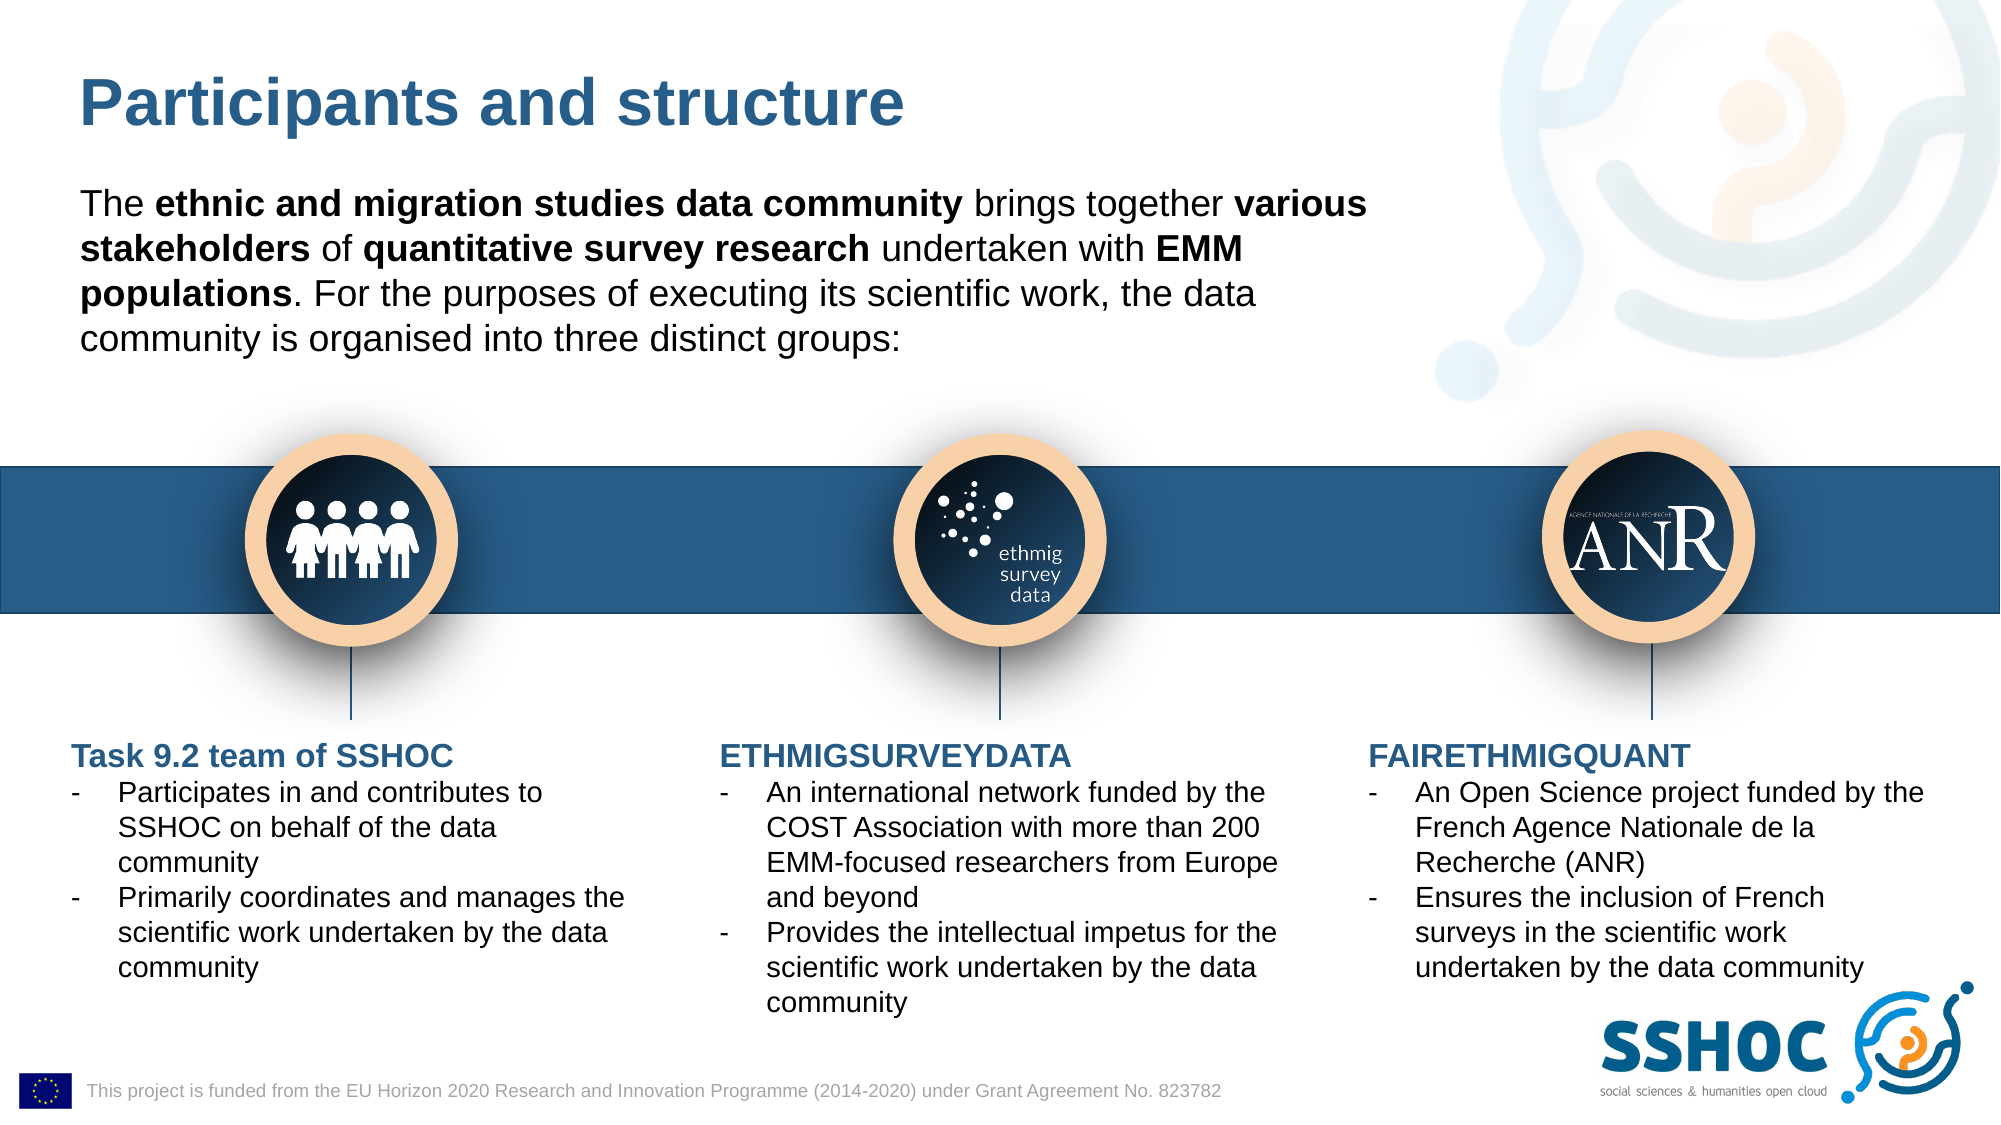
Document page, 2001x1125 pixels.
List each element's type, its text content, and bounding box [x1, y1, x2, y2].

text_box FAIRETHMIGQUANT An Open Science project funded by the French Agence Nationale de la Recherche (ANR) Ensures the inclusion of French surveys in the scientific work undertaken by the data community [1353, 726, 1944, 991]
text_box ETHMIGSURVEYDATA An international network funded by the COST Association with more than 200 EMM-focused researchers from Europe and beyond Provides the intellectual impetus for the scientific work undertaken by the data community [704, 726, 1296, 1026]
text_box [255, 440, 1745, 637]
text_box Task 9.2 team of SSHOC Participates in and contributes to SSHOC on behalf of the data community Primarily coordinates and manages the scientific work undertaken by the data community [56, 726, 647, 991]
picture [1597, 965, 2001, 1118]
text_box [0, 466, 222, 614]
title Participants and structure [64, 59, 1863, 288]
picture [19, 1073, 72, 1109]
text_box The ethnic and migration studies data community brings together various stakeholders of quantitative survey research undertaken with EMM populations. For the purposes of executing its scientific work, the data community is organised into three distinct groups: [64, 171, 1430, 398]
text_box [1775, 466, 2000, 614]
